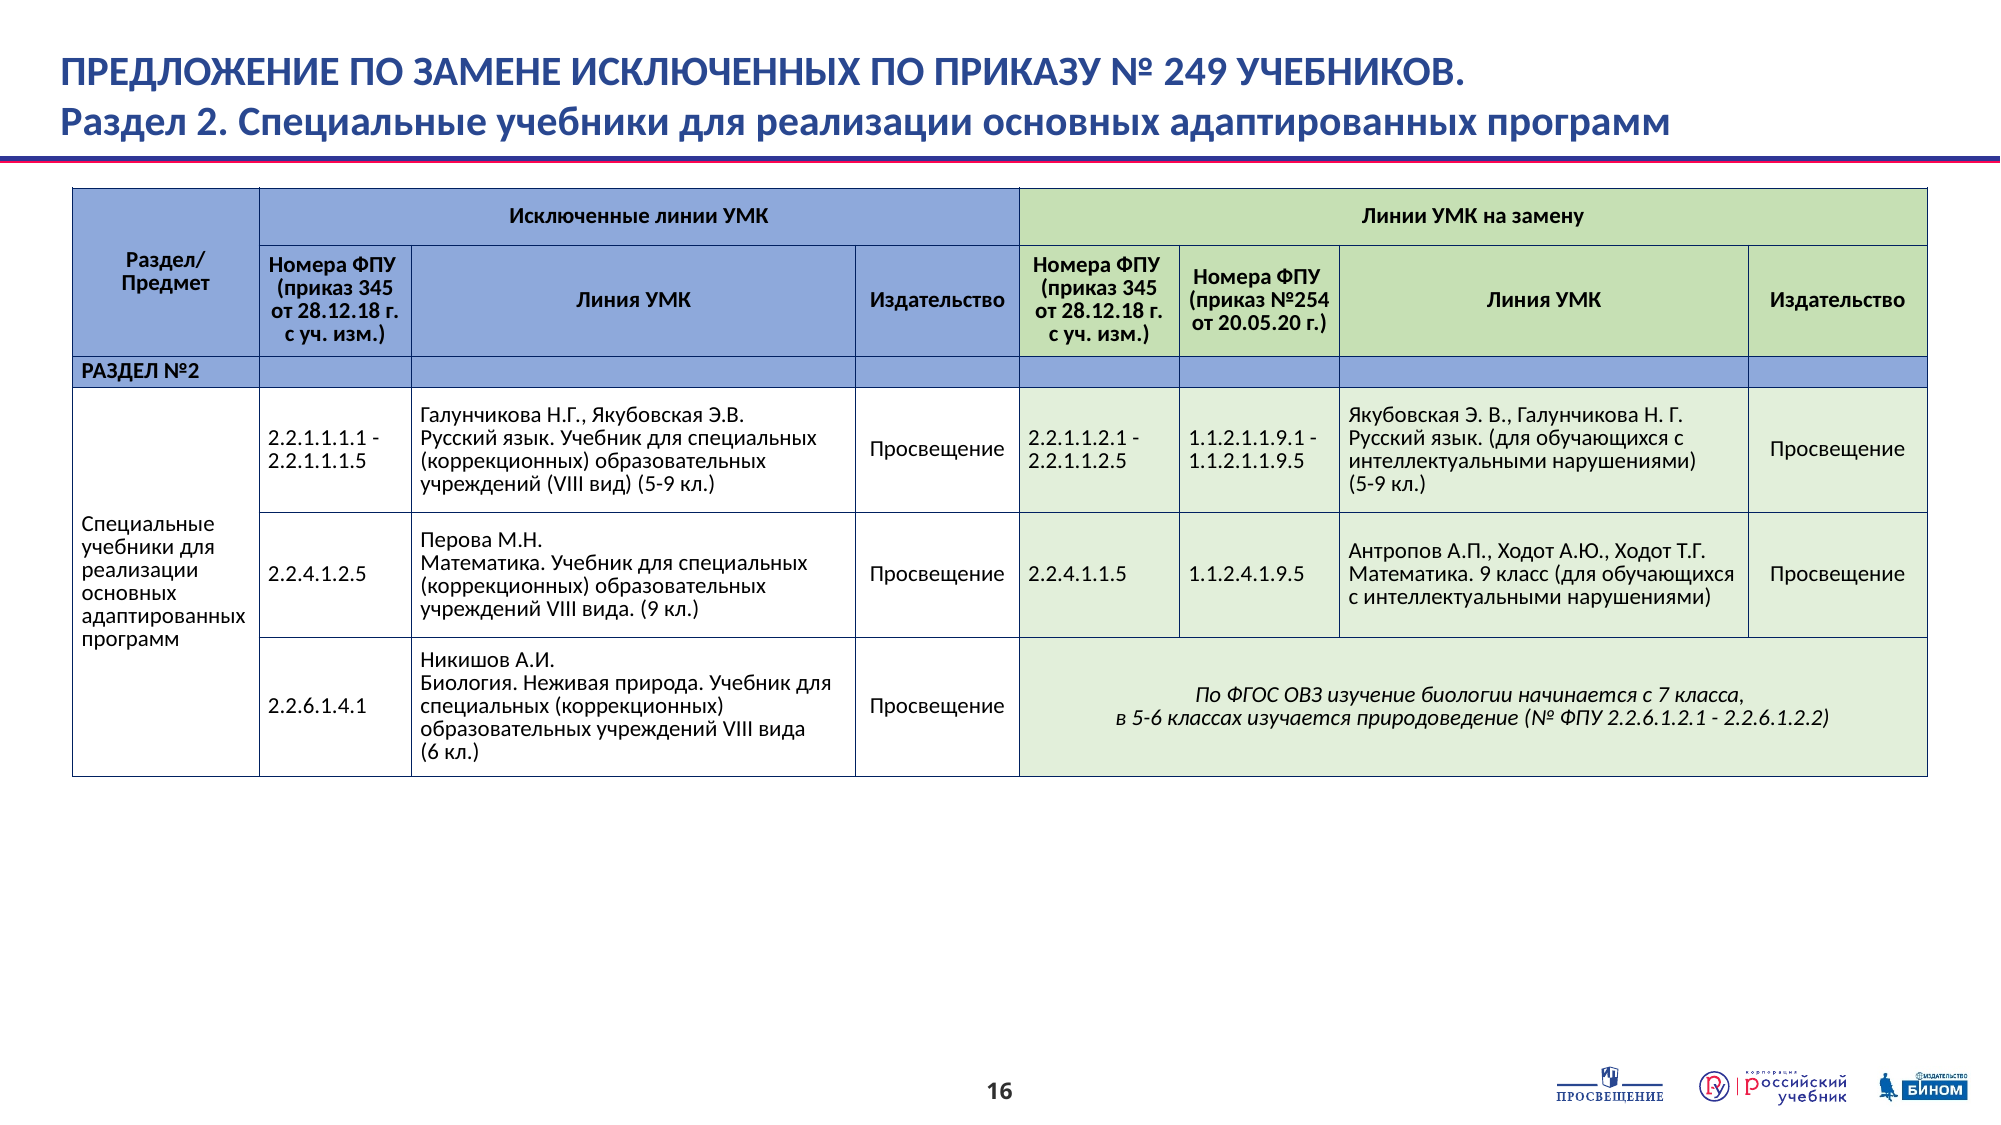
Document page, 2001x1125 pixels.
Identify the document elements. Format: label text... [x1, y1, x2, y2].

table_cell [1749, 357, 1927, 387]
table_cell Линия УМК [1340, 246, 1748, 356]
table_cell 2.2.4.1.1.5 [1020, 513, 1179, 637]
picture [1877, 1066, 1971, 1107]
table_header Раздел/ Предмет [73, 189, 259, 356]
table_cell Номера ФПУ (приказ 345 от 28.12.18 г. с уч. изм.) [1020, 246, 1179, 356]
table_cell 2.2.1.1.1.1 - 2.2.1.1.1.5 [260, 388, 411, 512]
table_cell Просвещение [1749, 388, 1927, 512]
table_cell 2.2.6.1.4.1 [260, 638, 411, 776]
table_cell Перова М.Н. Математика. Учебник для специальных (коррекционных) образовательных учреждений VIII вида. (9 кл.) [412, 513, 855, 637]
table_cell Специальные учебники для реализации основных адаптированных программ [73, 388, 259, 776]
text_box ПРЕДЛОЖЕНИЕ ПО ЗАМЕНЕ ИСКЛЮЧЕННЫХ ПО ПРИКАЗУ № 249 УЧЕБНИКОВ. Раздел 2. Специальные учебники для реализации основных адаптированных программ [45, 36, 1969, 152]
table_cell [412, 357, 855, 387]
table_cell По ФГОС ОВЗ изучение биологии начинается с 7 класса, в 5-6 классах изучается природоведение (№ ФПУ 2.2.6.1.2.1 - 2.2.6.1.2.2) [1020, 638, 1927, 776]
table_cell Номера ФПУ (приказ 345 от 28.12.18 г. с уч. изм.) [260, 246, 411, 356]
table_header Исключенные линии УМК [260, 189, 1019, 245]
table_cell Просвещение [1749, 513, 1927, 637]
table_cell Якубовская Э. В., Галунчикова Н. Г. Русский язык. (для обучающихся с интеллектуальными нарушениями) (5-9 кл.) [1340, 388, 1748, 512]
table_cell Издательство [856, 246, 1019, 356]
table_cell Антропов А.П., Ходот А.Ю., Ходот Т.Г. Математика. 9 класс (для обучающихся с интеллектуальными нарушениями) [1340, 513, 1748, 637]
table_header Линии УМК на замену [1020, 189, 1927, 245]
table_cell 1.1.2.4.1.9.5 [1180, 513, 1339, 637]
table_cell [856, 357, 1019, 387]
table_cell Галунчикова Н.Г., Якубовская Э.В. Русский язык. Учебник для специальных (коррекционных) образовательных учреждений (VIII вид) (5-9 кл.) [412, 388, 855, 512]
table_cell [1340, 357, 1748, 387]
table_cell 2.2.4.1.2.5 [260, 513, 411, 637]
table_cell Издательство [1749, 246, 1927, 356]
table_cell Никишов А.И. Биология. Неживая природа. Учебник для специальных (коррекционных) образовательных учреждений VIII вида (6 кл.) [412, 638, 855, 776]
table_cell Номера ФПУ (приказ №254 от 20.05.20 г.) [1180, 246, 1339, 356]
table_cell [260, 357, 411, 387]
table_cell Просвещение [856, 638, 1019, 776]
table_cell РАЗДЕЛ №2 [73, 357, 259, 387]
table_cell 1.1.2.1.1.9.1 - 1.1.2.1.1.9.5 [1180, 388, 1339, 512]
table_cell [1180, 357, 1339, 387]
table_cell Линия УМК [412, 246, 855, 356]
table_cell Просвещение [856, 513, 1019, 637]
table_cell [1020, 357, 1179, 387]
text_box [31, 7, 1970, 159]
table_cell 2.2.1.1.2.1 - 2.2.1.1.2.5 [1020, 388, 1179, 512]
table_cell Просвещение [856, 388, 1019, 512]
